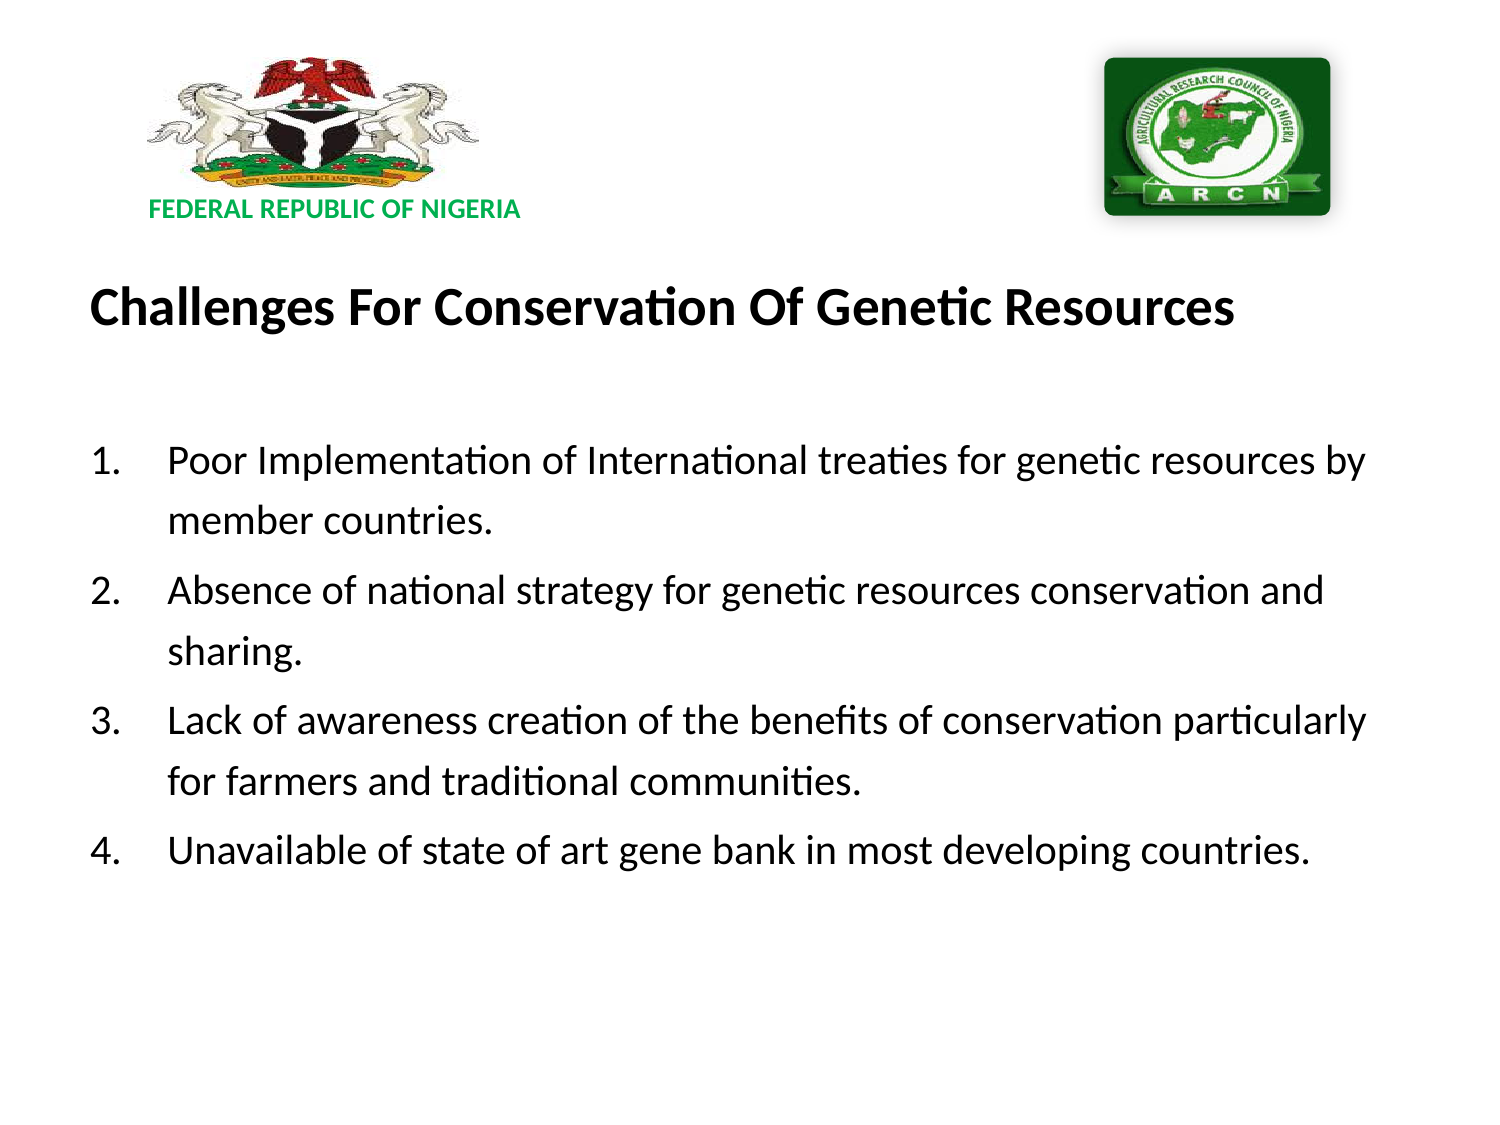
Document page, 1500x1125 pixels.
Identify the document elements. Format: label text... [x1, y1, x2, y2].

list Challenges For Conservation Of Genetic Resources Poor Implementation of International treaties for genetic resources by member countries. Absence of national strategy for genetic resources conservation and sharing. Lack of awareness creation of the benefits of conservation particularly for farmers and traditional communities. Unavailable of state of art gene bank in most developing countries. [75, 262, 1425, 1005]
picture [147, 57, 479, 188]
title FEDERAL REPUBLIC OF NIGERIA [75, 45, 1425, 233]
picture [1104, 57, 1331, 216]
